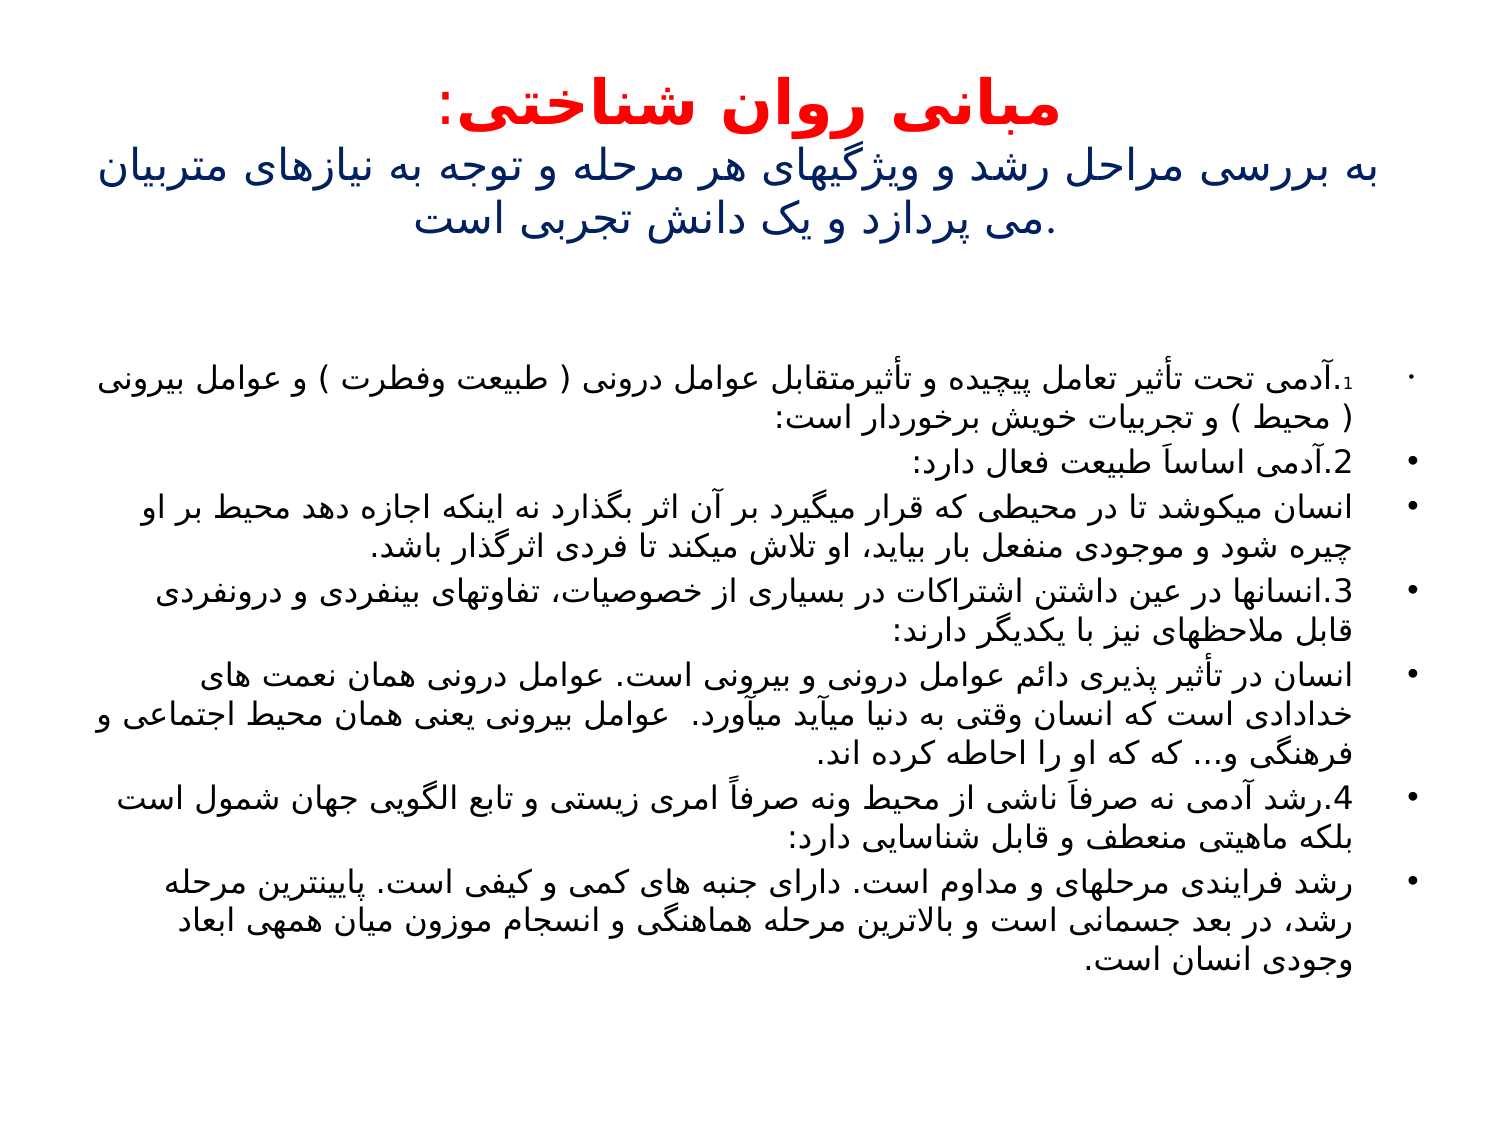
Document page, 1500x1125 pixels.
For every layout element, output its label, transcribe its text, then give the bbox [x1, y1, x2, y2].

list 1.آدمی تحت تأثیر تعامل پیچیده و تأثیرمتقابل عوامل درونی ( طبیعت وفطرت ) و عوامل بیرونی ( محیط ) و تجربیات خویش برخوردار است: 2.آدمی اساساَ طبیعت فعال دارد: انسان می‏کوشد تا در محیطی که قرار می‏گیرد بر آن اثر بگذارد نه اینکه اجازه دهد محیط بر او چیره شود و موجودی منفعل بار بیاید، او تلاش می‏کند تا فردی اثرگذار باشد. 3.انسان‏ها در عین داشتن اشتراکات در بسیاری از خصوصیات، تفاوت‏های بین‏فردی و درون‏فردی قابل ملاحظه‏ای نیز با یکدیگر دارند: انسان در تأثیر پذیری دائم عوامل درونی و بیرونی است. عوامل درونی همان نعمت های خدادادی است که انسان وقتی به دنیا می‏آید می‏آورد. عوامل بیرونی یعنی همان محیط اجتماعی و فرهنگی و... که که او را احاطه کرده اند. 4.رشد آدمی نه صرفاَ ناشی از محیط ونه صرفاً امری زیستی و تابع الگویی جهان شمول است بلکه ماهیتی منعطف و قابل شناسایی دارد: رشد فرایندی مرحله‏ای و مداوم است. دارای جنبه های کمی و کیفی است. پایین‏ترین مرحله رشد، در بعد جسمانی است و بالاترین مرحله هماهنگی و انسجام موزون میان همه‏ی ابعاد وجودی انسان است. [75, 349, 1425, 1005]
title مبانی روان شناختی: به بررسی مراحل رشد و ویژگیهای هر مرحله و توجه به نیازهای متربیان می پردازد و یک دانش تجربی است. [64, 54, 1415, 303]
